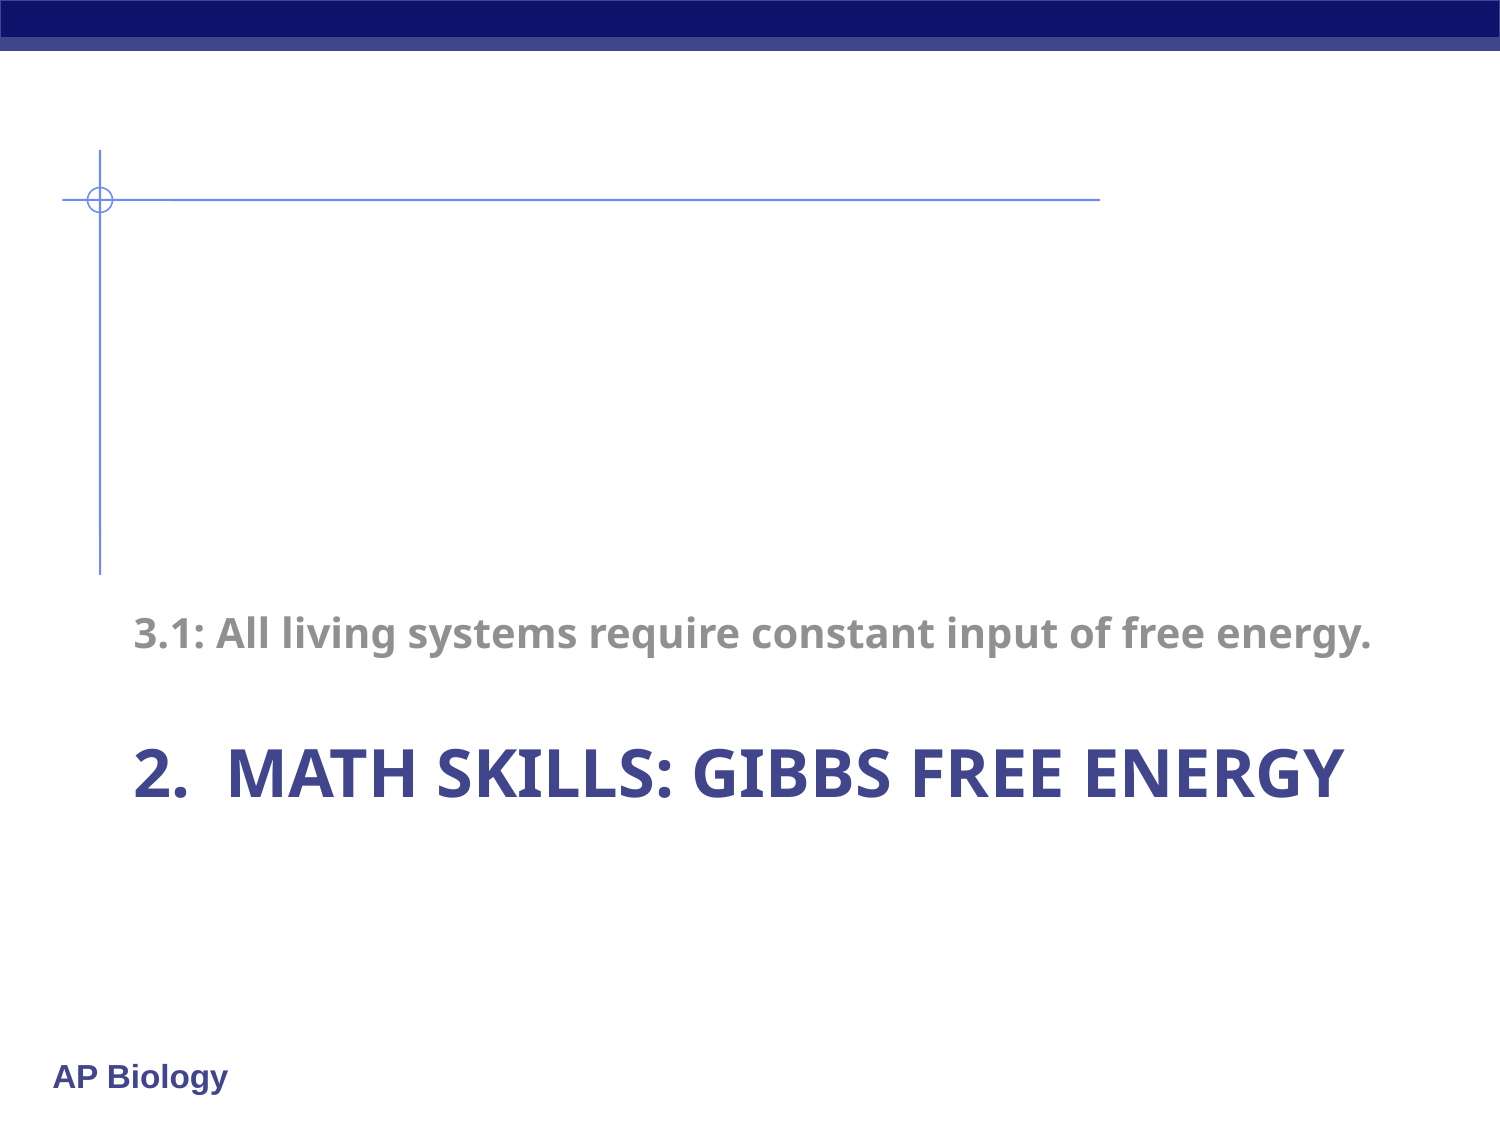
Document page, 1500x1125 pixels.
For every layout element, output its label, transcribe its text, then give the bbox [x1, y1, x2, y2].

list 3.1: All living systems require constant input of free energy. [118, 476, 1394, 723]
title 2. Math Skills: Gibbs Free Energy [118, 723, 1394, 947]
